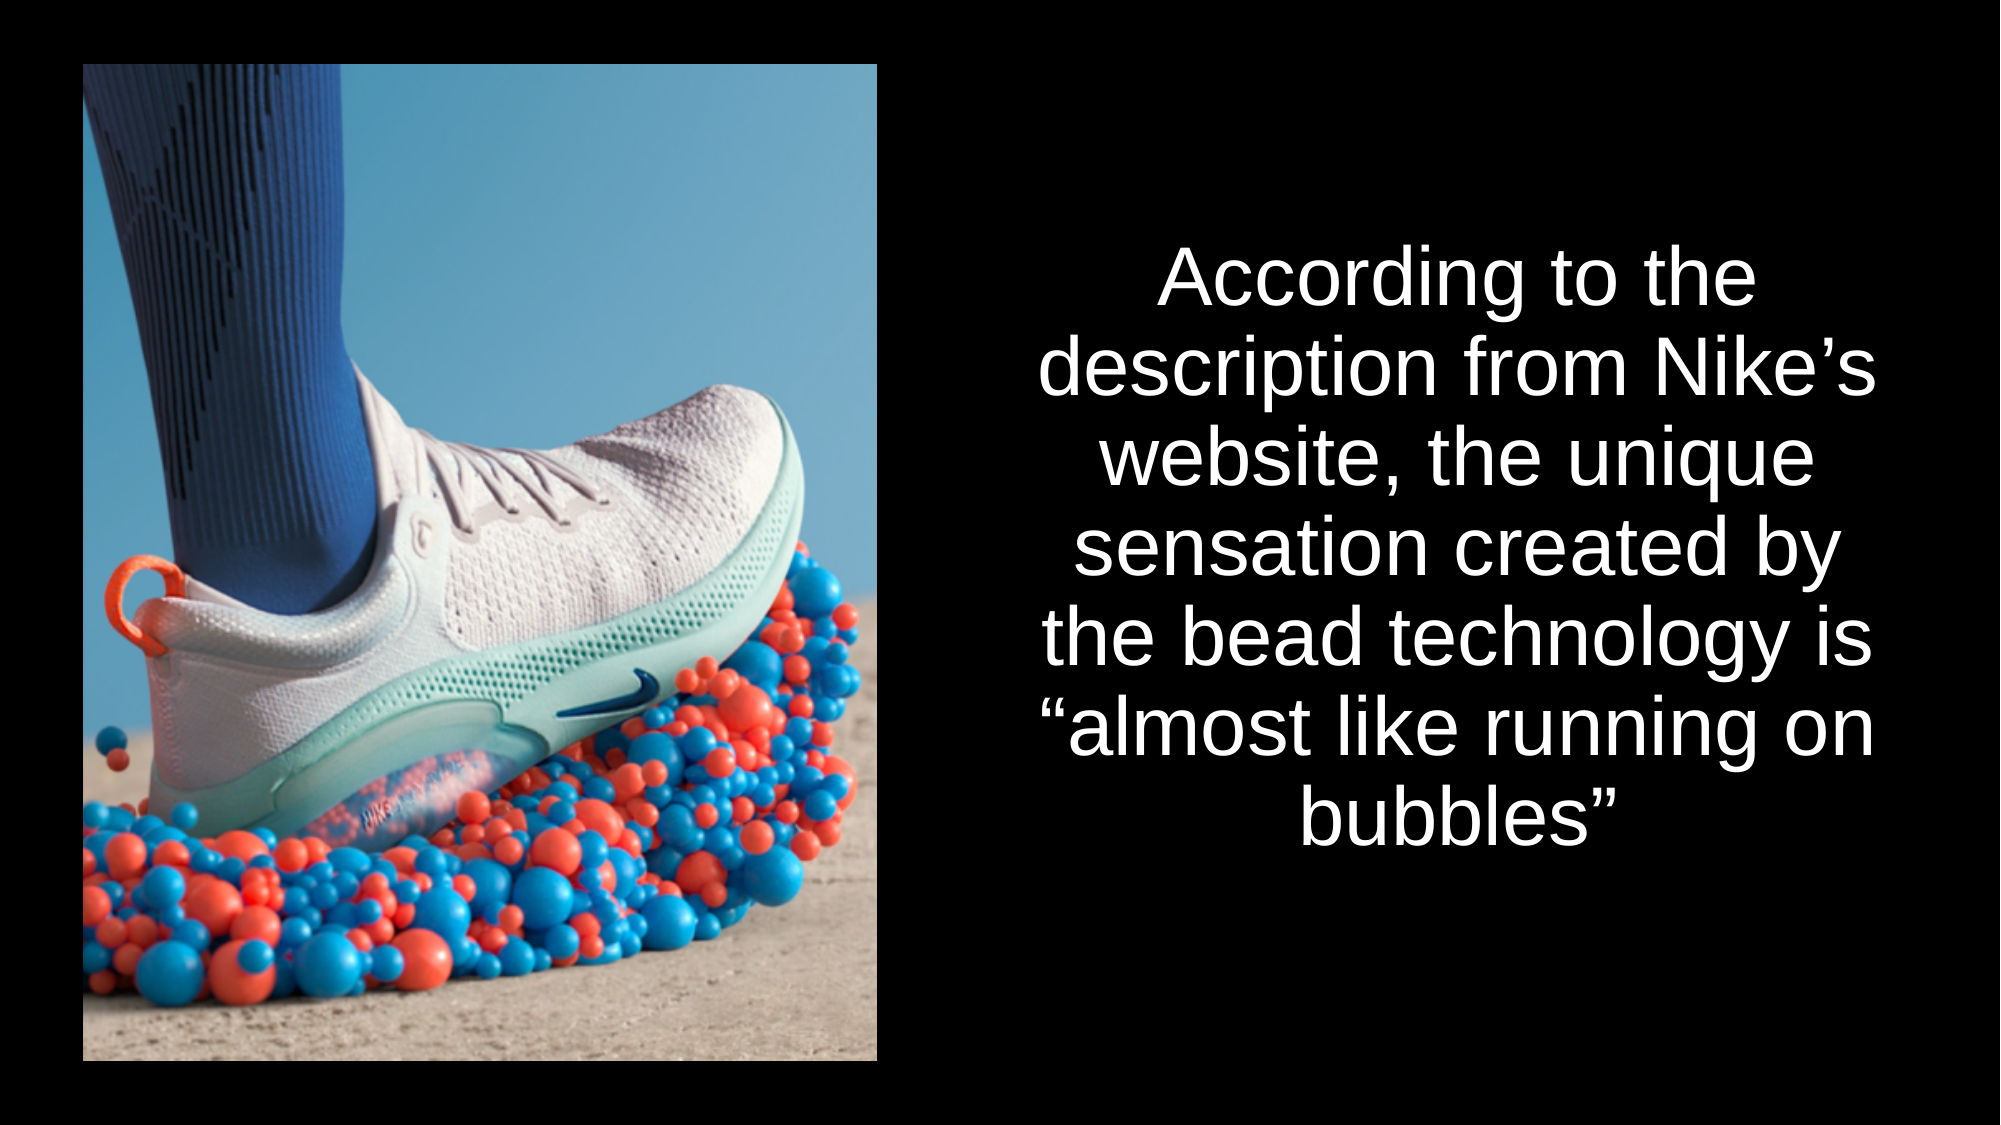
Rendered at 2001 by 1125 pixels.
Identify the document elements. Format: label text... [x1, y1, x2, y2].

picture [83, 64, 877, 1061]
subtitle According to the description from Nike’s website, the unique sensation created by the bead technology is “almost like running on bubbles” [999, 226, 1917, 899]
